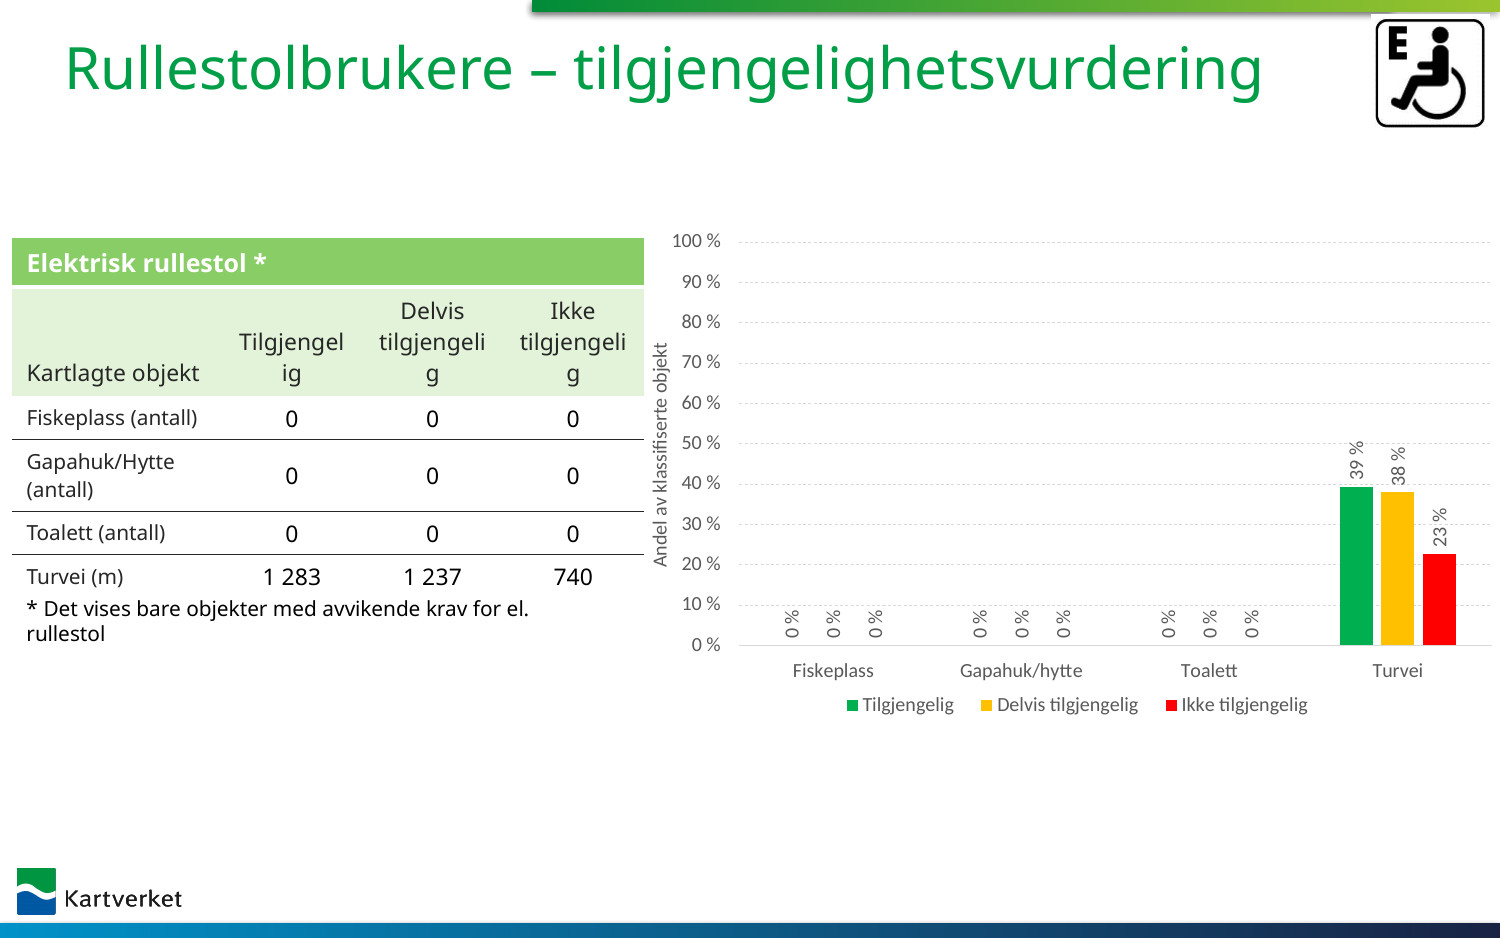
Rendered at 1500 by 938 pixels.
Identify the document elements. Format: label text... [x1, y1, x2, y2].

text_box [1371, 13, 1491, 133]
table_cell 0 [222, 440, 362, 511]
table_cell 740 [503, 555, 638, 598]
table_cell Toalett (antall) [12, 512, 222, 554]
table_cell 0 [222, 396, 362, 439]
table_cell 0 [362, 512, 503, 554]
table_cell Gapahuk/Hytte (antall) [12, 440, 222, 511]
table_header Elektrisk rullestol * [12, 238, 638, 285]
table_cell 0 [503, 440, 638, 511]
table_cell Ikke tilgjengelig [503, 289, 638, 396]
table_cell 0 [503, 396, 638, 439]
table_cell 0 [503, 512, 638, 554]
table_cell Tilgjengelig [222, 289, 362, 396]
table_cell 1 283 [222, 555, 362, 588]
table_cell Turvei (m) [12, 555, 222, 588]
table_cell Kartlagte objekt [12, 289, 222, 396]
text_box * Det vises bare objekter med avvikende krav for el. rullestol [11, 588, 597, 653]
picture [643, 218, 1500, 728]
table_cell Fiskeplass (antall) [12, 396, 222, 439]
table_cell 0 [362, 396, 503, 439]
text_box Rullestolbrukere – tilgjengelighetsvurdering [49, 12, 1372, 109]
table_cell 1 237 [362, 555, 503, 588]
table_cell 0 [222, 512, 362, 554]
table_cell Delvis tilgjengelig [362, 289, 503, 396]
table_cell 0 [362, 440, 503, 511]
